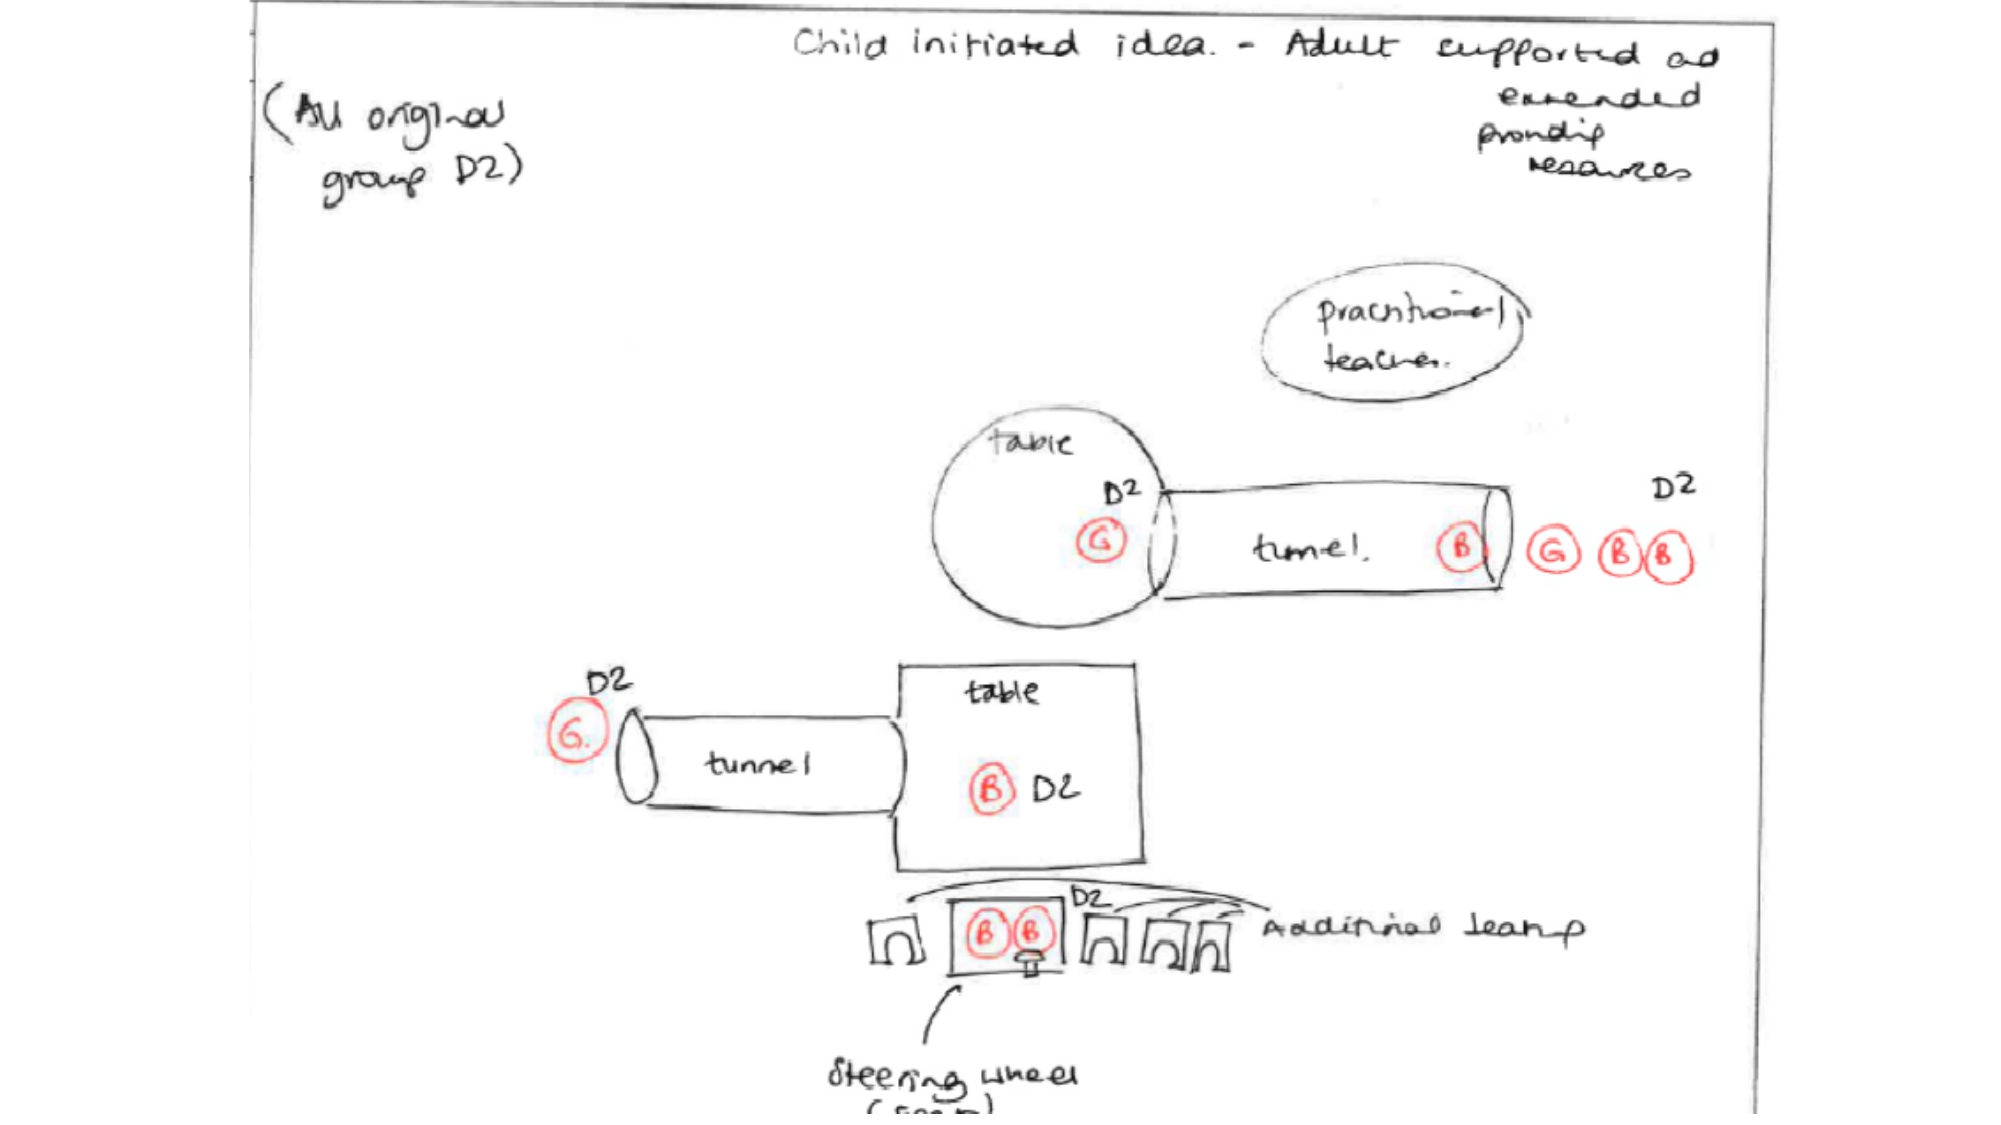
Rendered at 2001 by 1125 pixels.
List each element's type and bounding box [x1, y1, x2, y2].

picture [249, 0, 1780, 1114]
